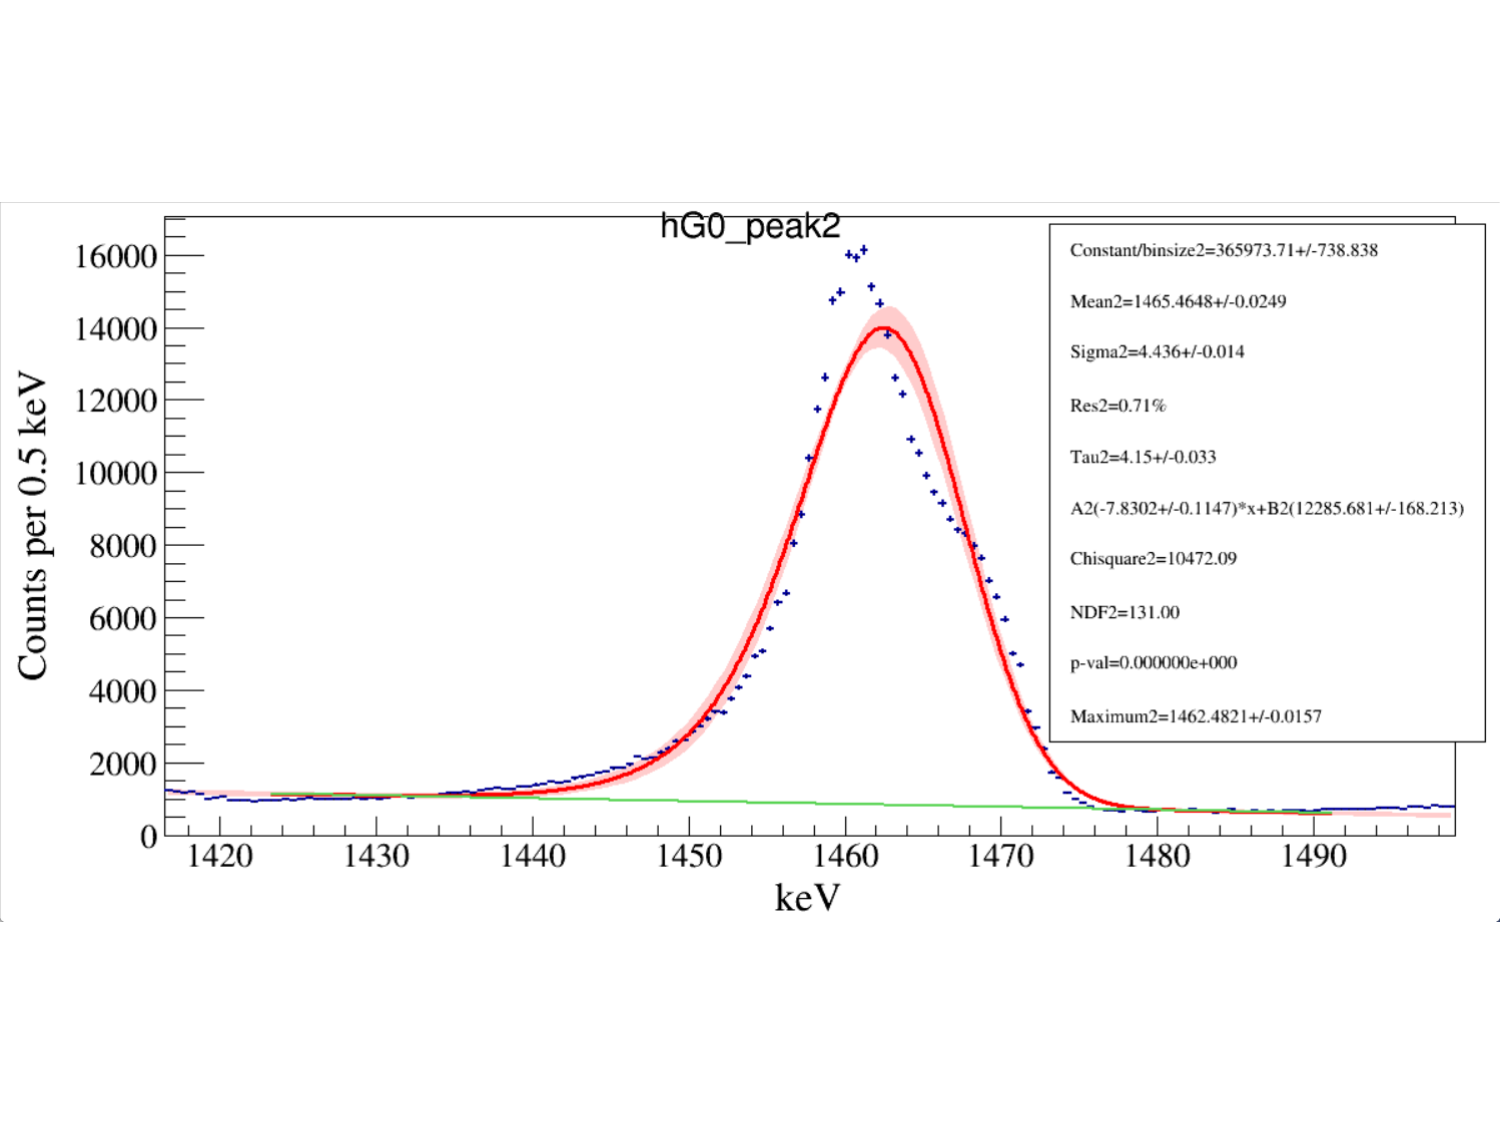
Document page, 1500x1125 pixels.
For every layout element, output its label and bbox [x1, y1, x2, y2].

picture [0, 202, 1500, 922]
